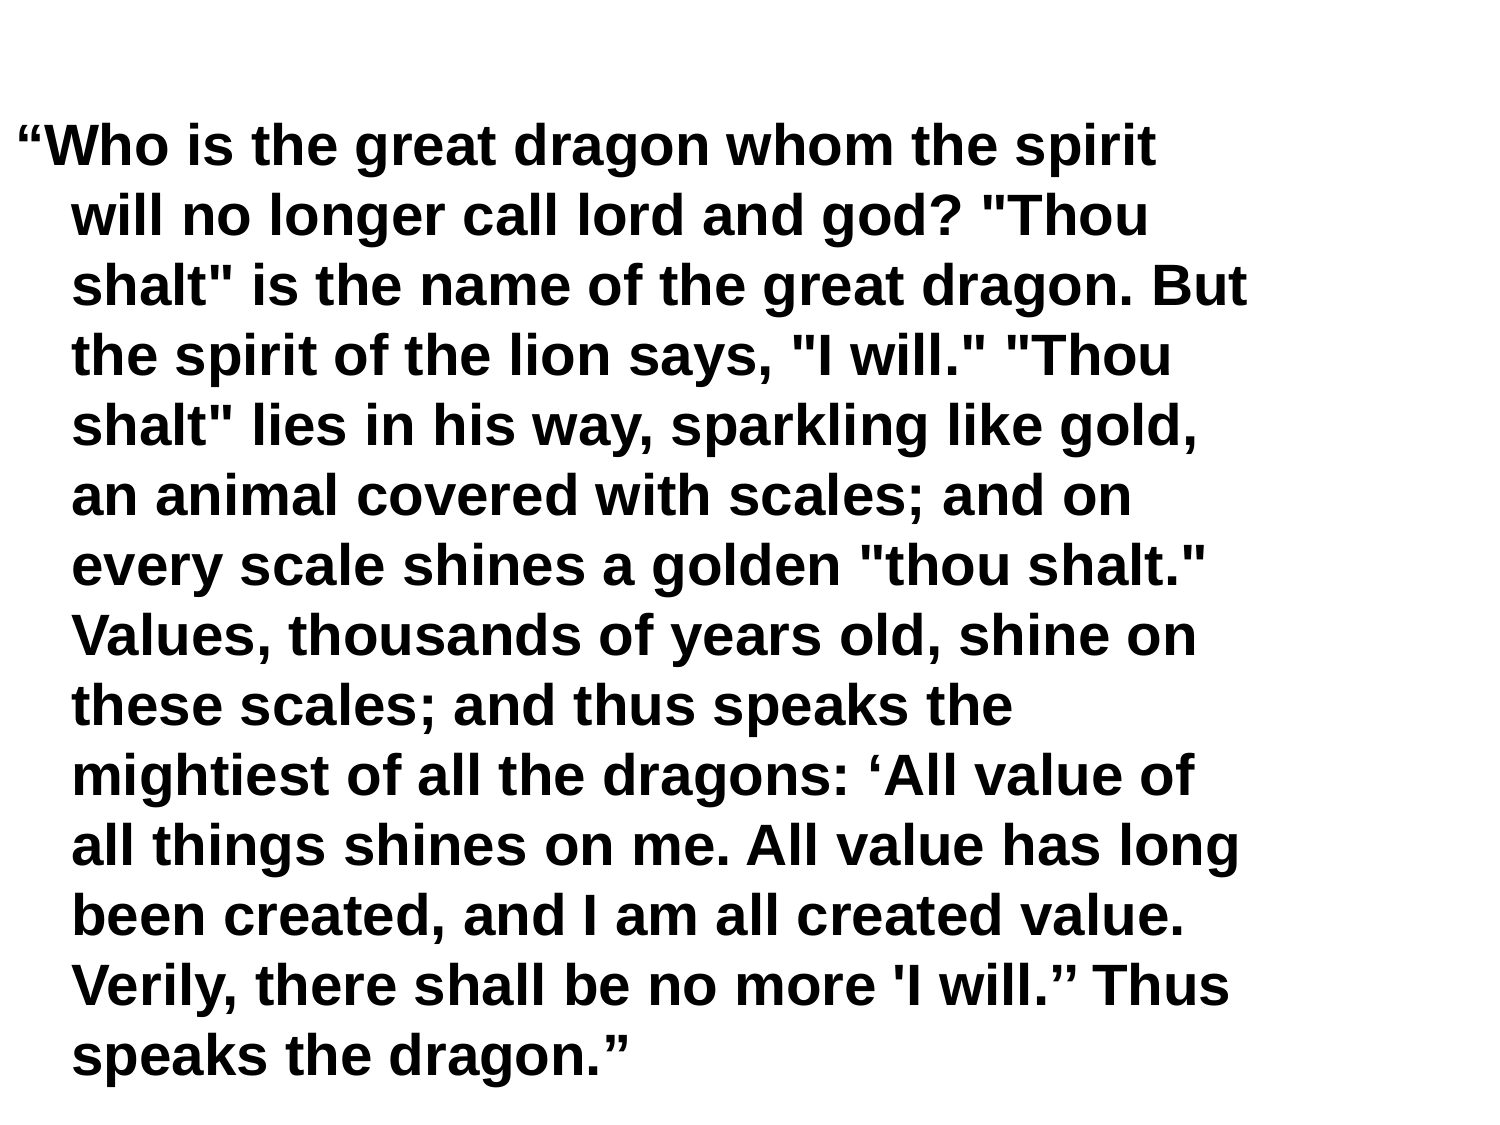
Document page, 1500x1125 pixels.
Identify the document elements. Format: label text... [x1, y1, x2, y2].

list “Who is the great dragon whom the spirit will no longer call lord and god? "Thou shalt" is the name of the great dragon. But the spirit of the lion says, "I will." "Thou shalt" lies in his way, sparkling like gold, an animal covered with scales; and on every scale shines a golden "thou shalt." Values, thousands of years old, shine on these scales; and thus speaks the mightiest of all the dragons: ‘All value of all things shines on me. All value has long been created, and I am all created value. Verily, there shall be no more 'I will.’’ Thus speaks the dragon.” [0, 99, 1275, 1050]
